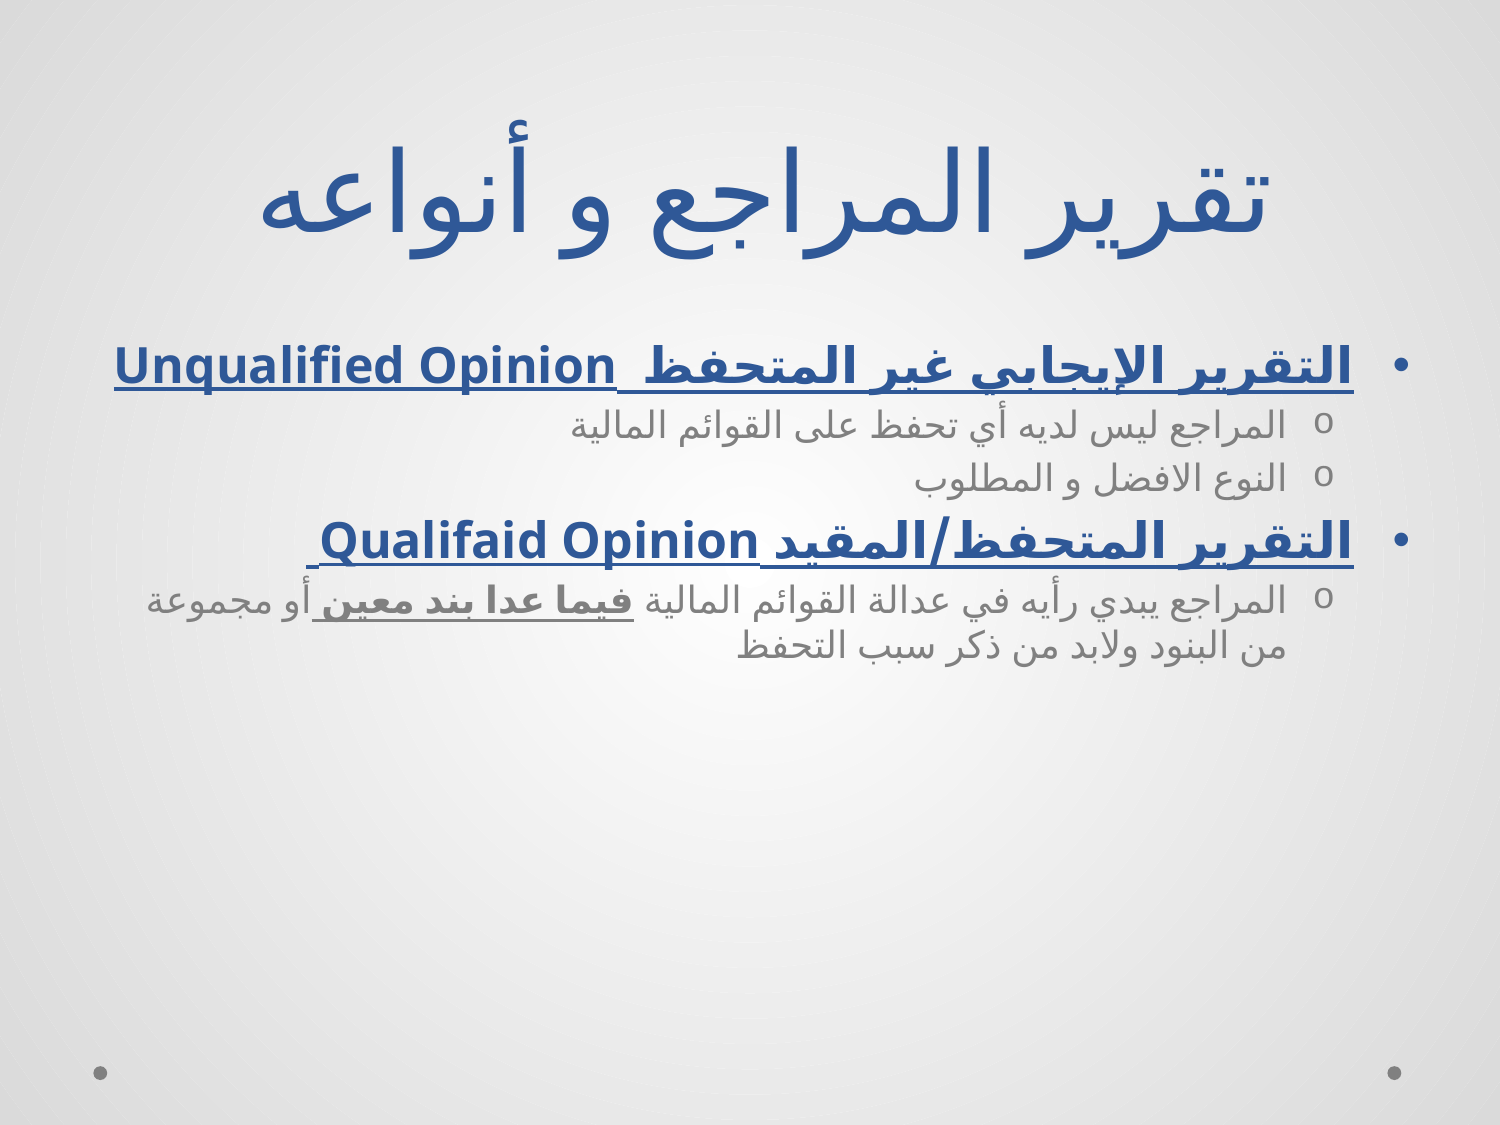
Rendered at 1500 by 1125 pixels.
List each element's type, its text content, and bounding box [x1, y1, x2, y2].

list التقرير الإيجابي غير المتحفظ Unqualified Opinion المراجع ليس لديه أي تحفظ على القوائم المالية النوع الافضل و المطلوب التقرير المتحفظ/المقيد Qualifaid Opinion المراجع يبدي رأيه في عدالة القوائم المالية فيما عدا بند معين أو مجموعة من البنود ولابد من ذكر سبب التحفظ [75, 326, 1425, 1005]
title تقرير المراجع و أنواعه [75, 0, 1425, 263]
